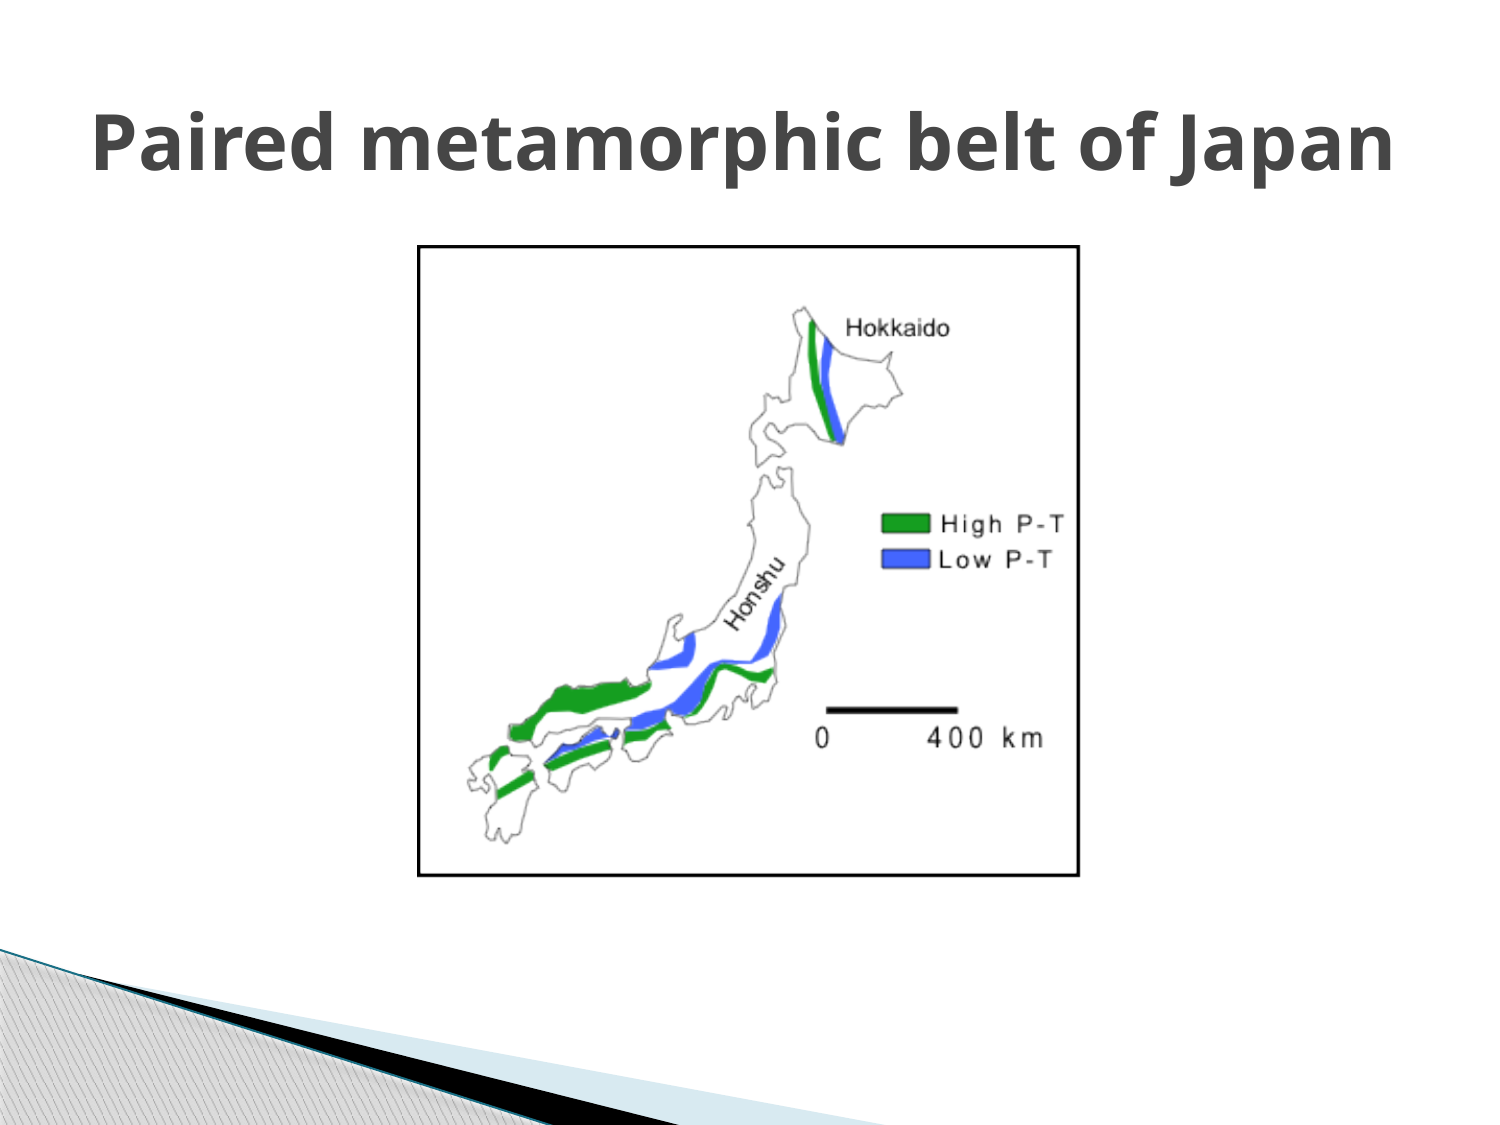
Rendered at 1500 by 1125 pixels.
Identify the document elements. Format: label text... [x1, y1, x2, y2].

picture [417, 245, 1083, 880]
title Paired metamorphic belt of Japan [75, 45, 1425, 233]
